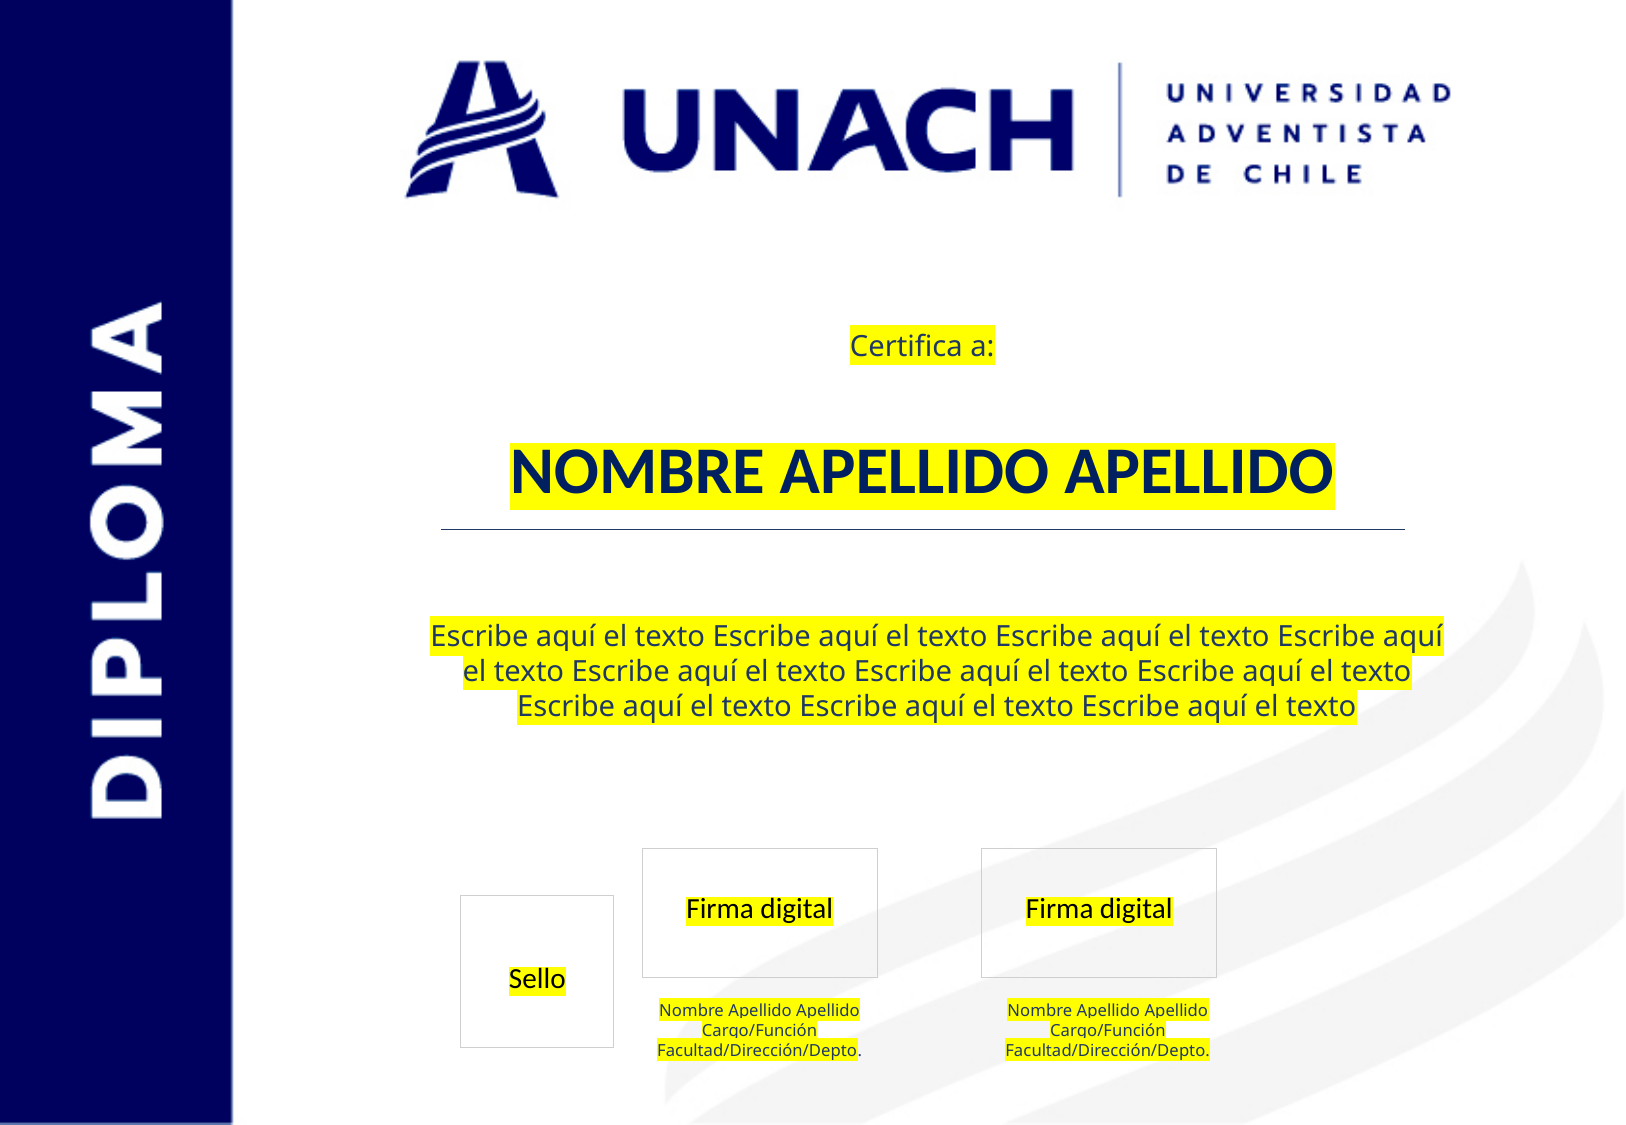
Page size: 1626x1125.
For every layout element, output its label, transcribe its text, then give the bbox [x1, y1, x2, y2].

text_box Sello [460, 895, 614, 1048]
text_box NOMBRE APELLIDO APELLIDO [393, 419, 1452, 514]
text_box Firma digital [642, 848, 878, 978]
text_box Nombre Apellido Apellido Cargo/Función Facultad/Dirección/Depto. [633, 992, 886, 1067]
text_box Firma digital [981, 848, 1217, 978]
text_box Escribe aquí el texto Escribe aquí el texto Escribe aquí el texto Escribe aquí el texto Escribe aquí el texto Escribe aquí el texto Escribe aquí el texto Escribe aquí el texto Escribe aquí el texto Escribe aquí el texto [407, 610, 1467, 730]
text_box Certifica a: [393, 320, 1452, 370]
text_box Nombre Apellido Apellido Cargo/Función Facultad/Dirección/Depto. [981, 992, 1234, 1067]
picture [0, 0, 1626, 1125]
